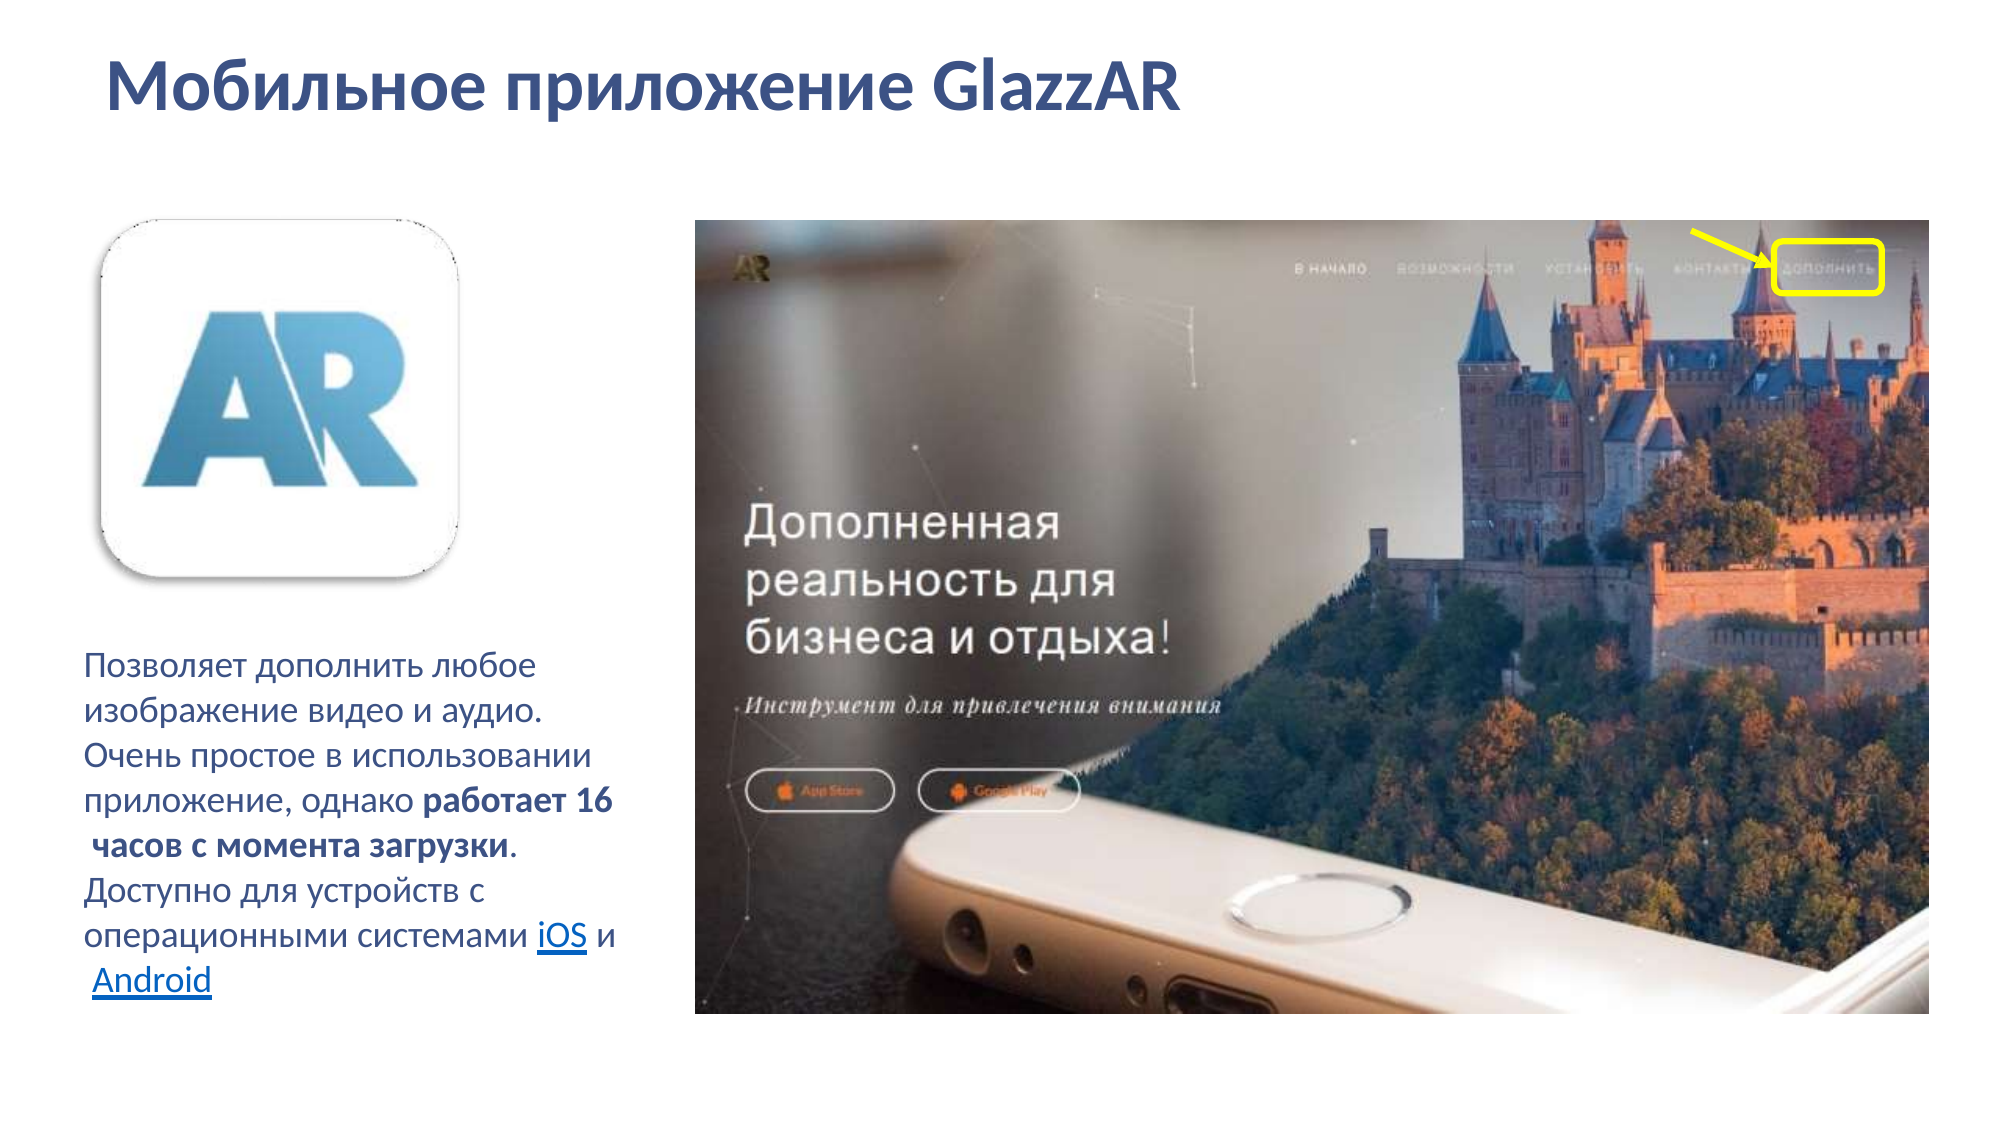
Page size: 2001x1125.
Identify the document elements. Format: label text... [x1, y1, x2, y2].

picture [87, 215, 464, 592]
text_box Позволяет дополнить любое изображение видео и аудио. Очень простое в использовании приложение, однако работает 16 часов с момента загрузки. Доступно для устройств с операционными системами iOS и Android [81, 638, 623, 1001]
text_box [694, 220, 1929, 1015]
title Мобильное приложение GlazzAR [103, 33, 1189, 223]
